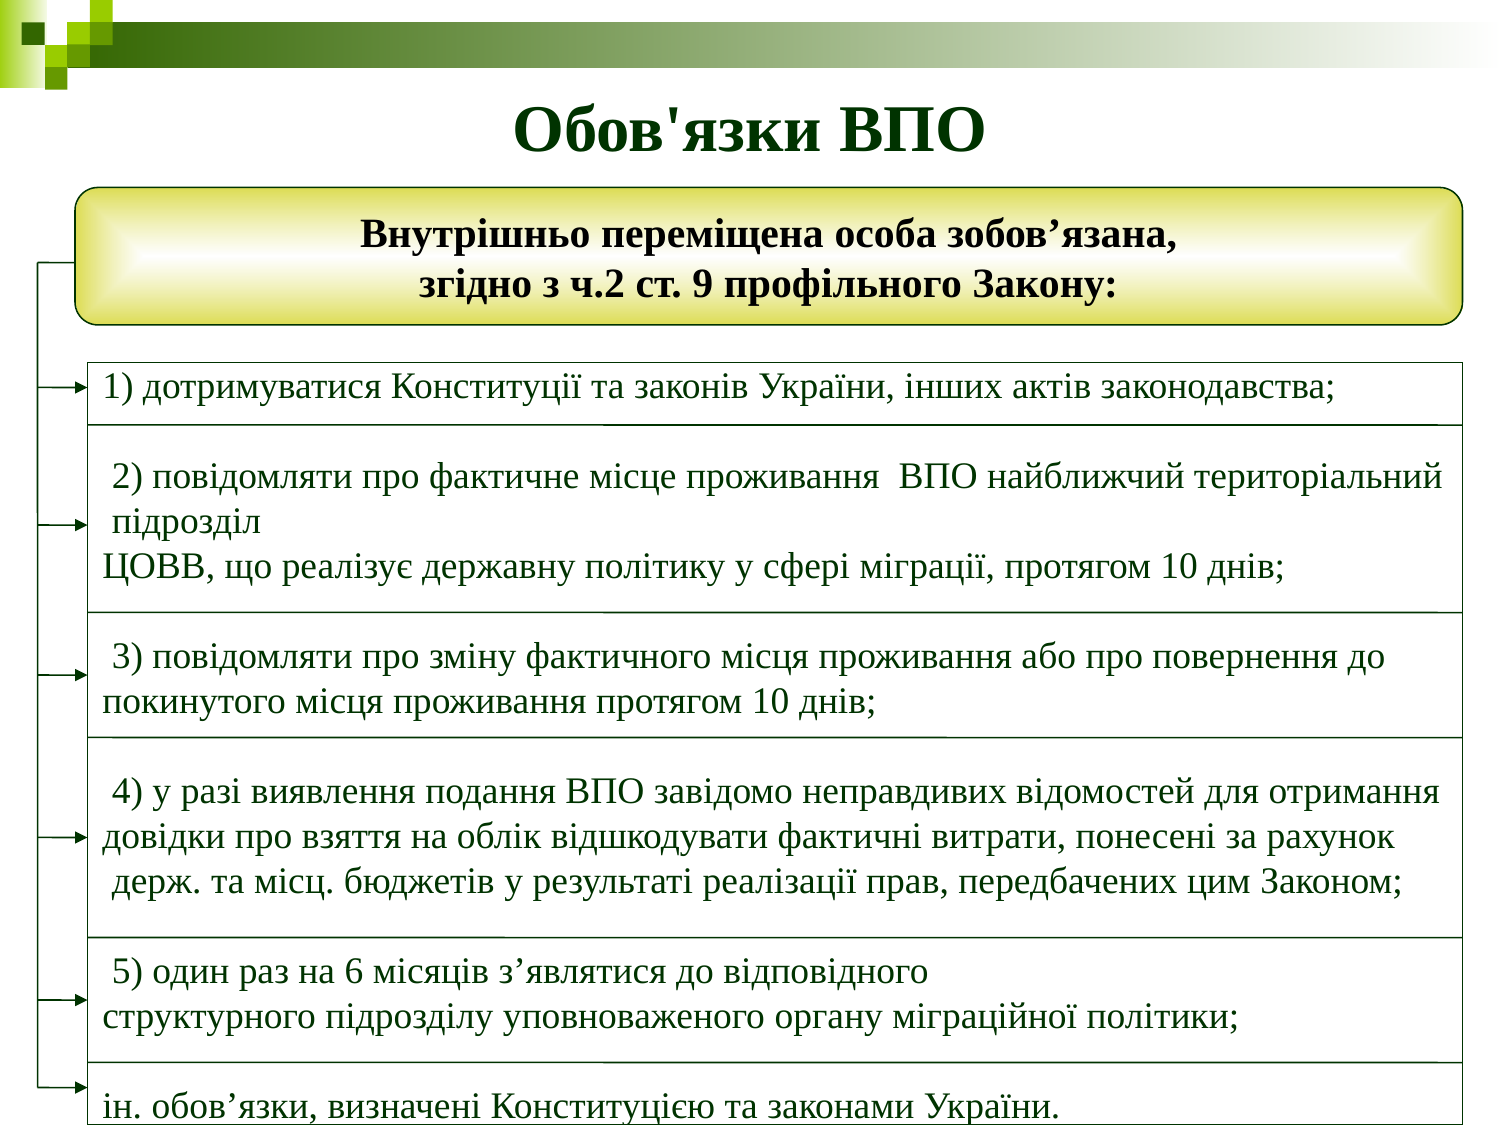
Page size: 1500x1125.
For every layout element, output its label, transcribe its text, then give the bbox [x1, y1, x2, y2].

title Обов'язки ВПО [75, 75, 1425, 175]
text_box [37, 187, 1463, 1125]
